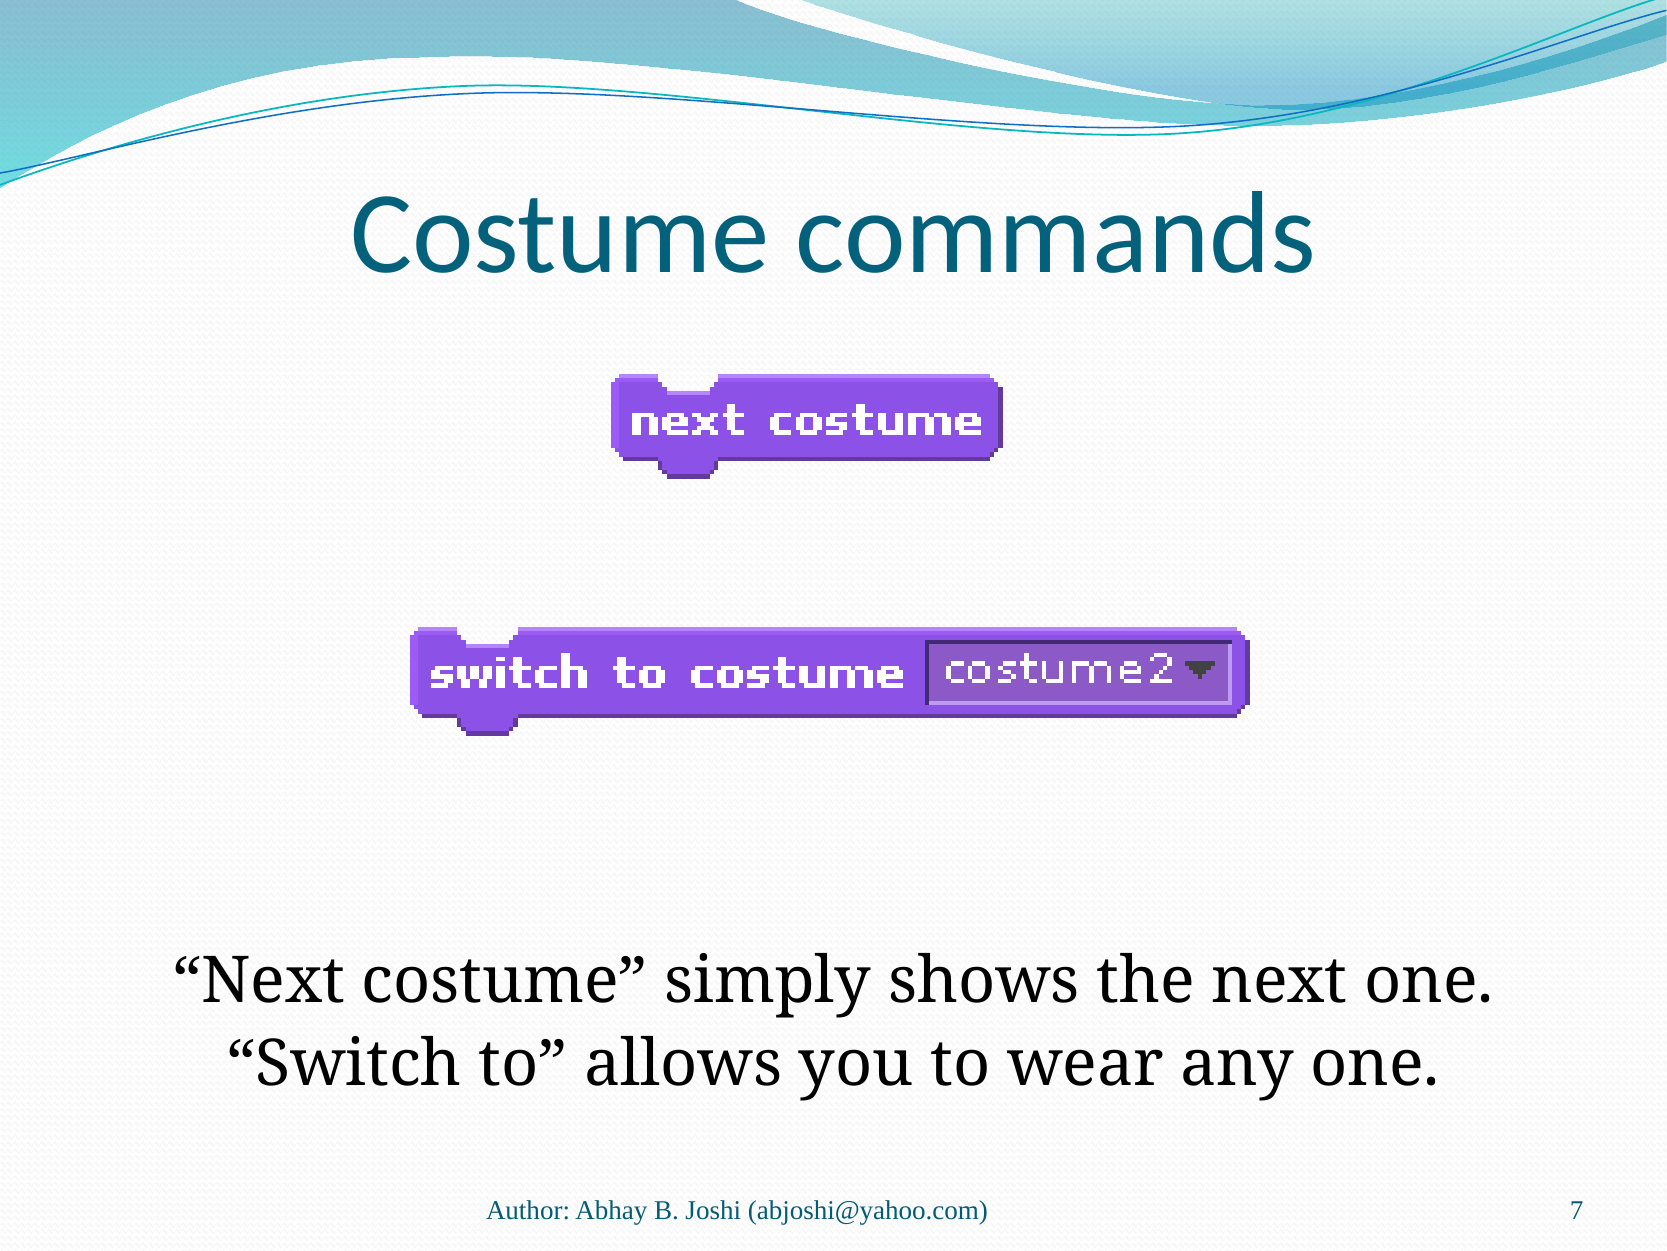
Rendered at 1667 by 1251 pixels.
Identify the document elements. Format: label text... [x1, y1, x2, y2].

picture [610, 374, 1003, 479]
footer Author: Abhay B. Joshi (abjoshi@yahoo.com) [486, 1158, 1098, 1226]
list “Next costume” simply shows the next one. “Switch to” allows you to wear any one. [83, 352, 1584, 1153]
picture [410, 627, 1251, 737]
title Costume commands [83, 87, 1584, 296]
slide_number 7 [1444, 1158, 1584, 1226]
